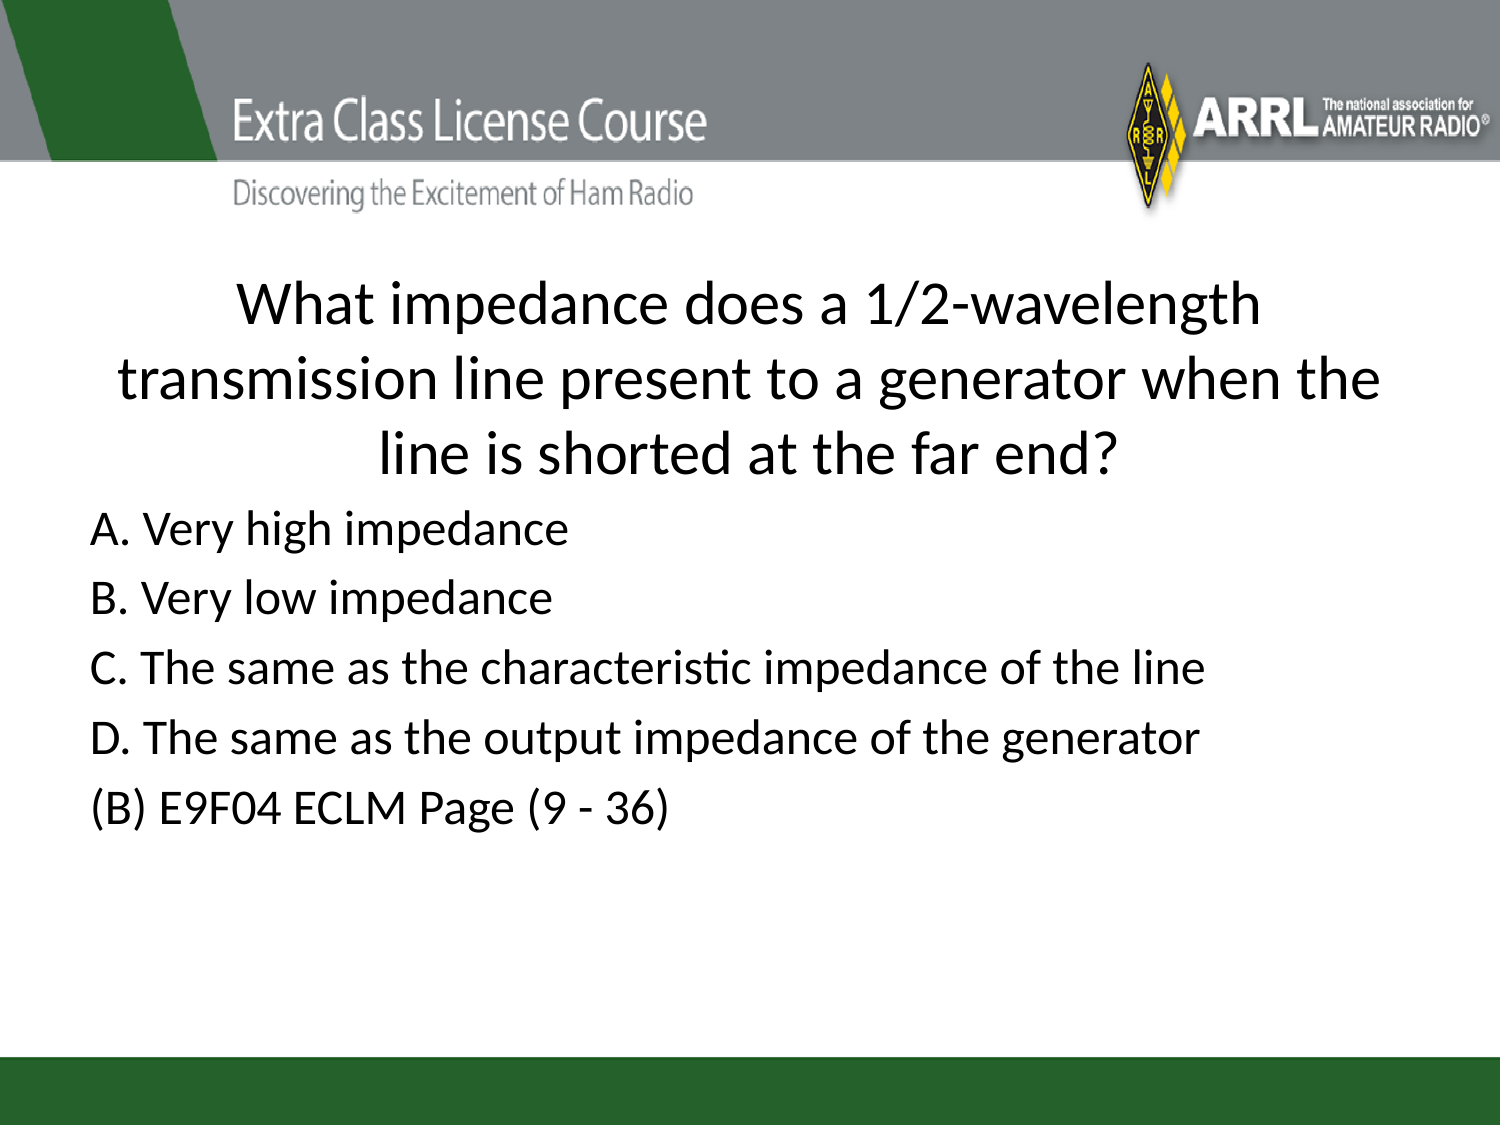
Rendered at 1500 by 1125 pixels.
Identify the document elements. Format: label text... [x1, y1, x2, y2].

picture [0, 0, 1500, 1125]
title What impedance does a 1/2-wavelength transmission line present to a generator when the line is shorted at the far end? [75, 254, 1425, 435]
list A. Very high impedance B. Very low impedance C. The same as the characteristic impedance of the line D. The same as the output impedance of the generator (B) E9F04 ECLM Page (9 - 36) [75, 487, 1425, 1005]
